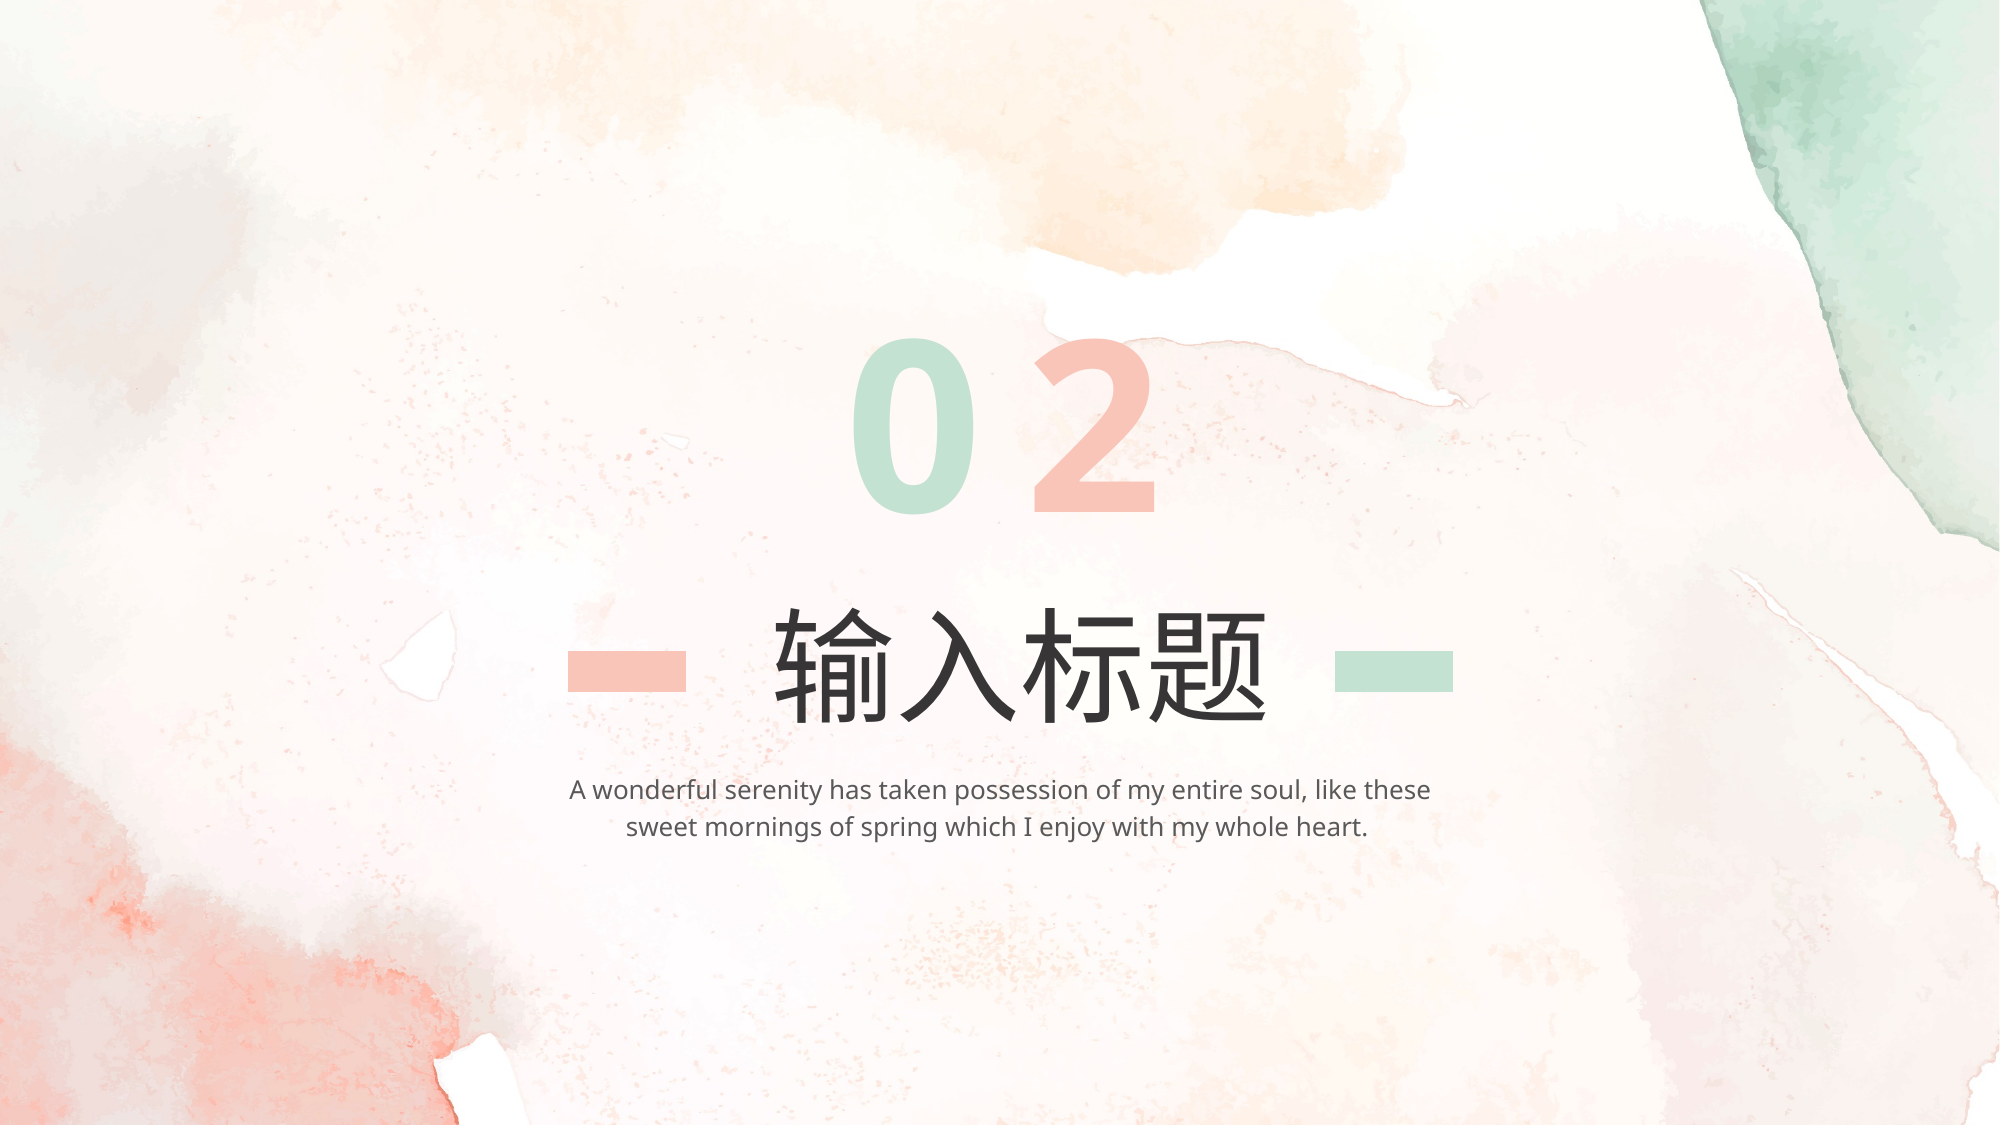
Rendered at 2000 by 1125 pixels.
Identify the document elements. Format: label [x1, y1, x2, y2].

text_box [568, 581, 1454, 749]
text_box [831, 265, 1183, 572]
picture [0, 0, 2000, 1125]
